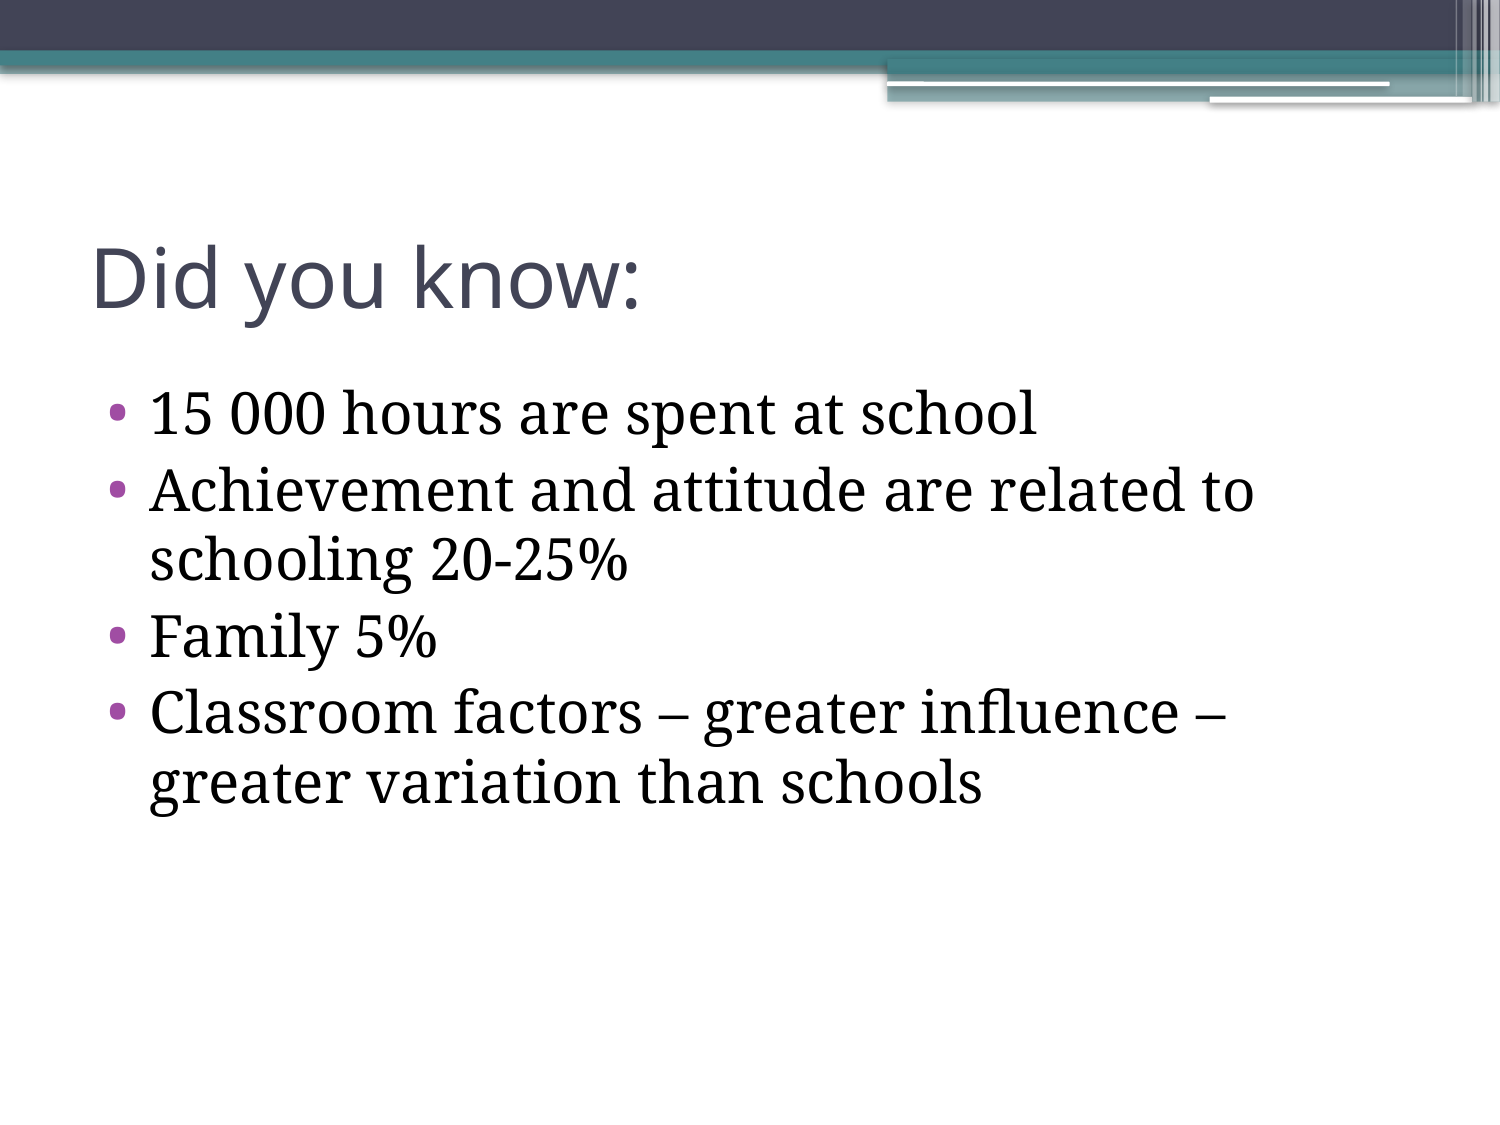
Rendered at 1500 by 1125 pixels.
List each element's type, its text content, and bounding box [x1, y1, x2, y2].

list 15 000 hours are spent at school Achievement and attitude are related to schooling 20-25% Family 5% Classroom factors – greater influence – greater variation than schools [75, 368, 1425, 1079]
title Did you know: [75, 187, 1425, 363]
